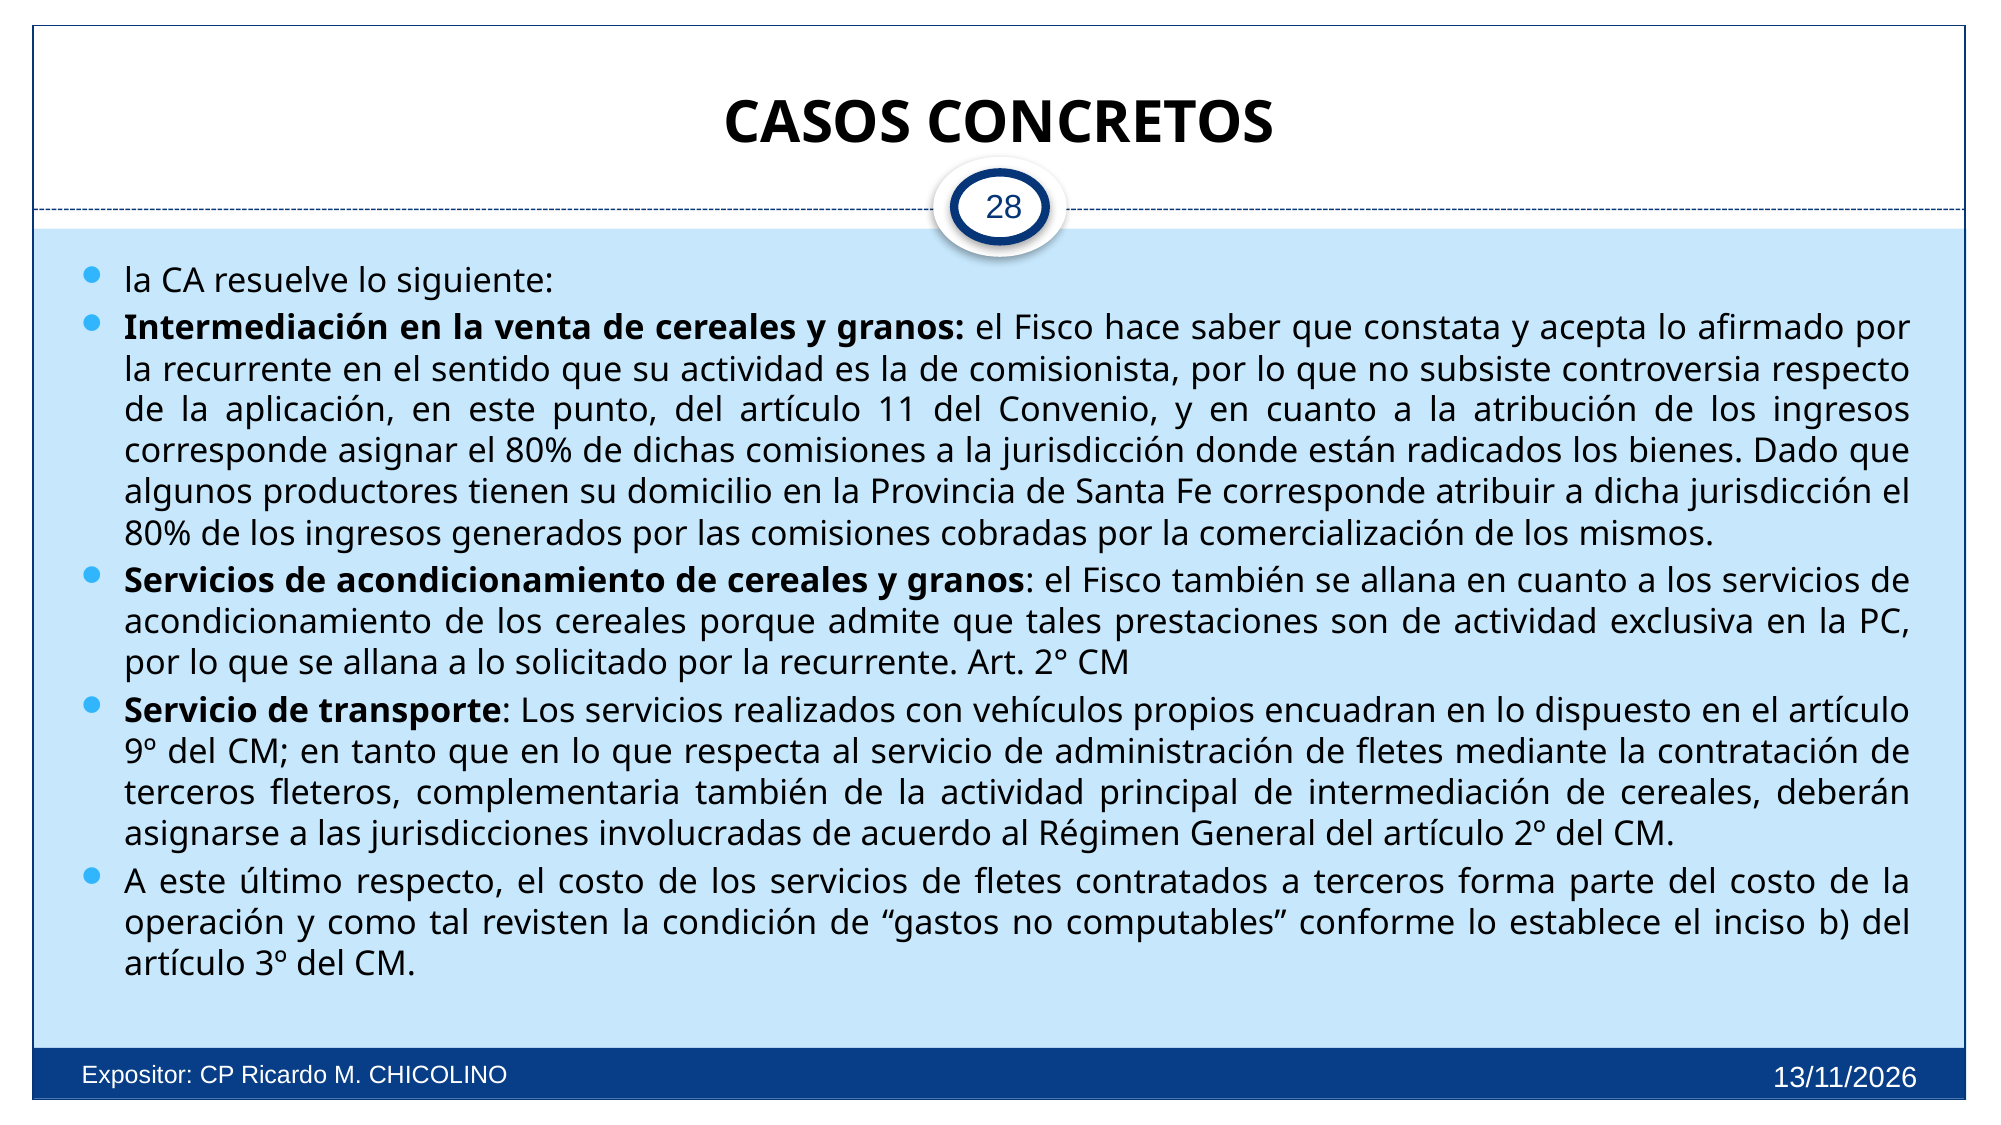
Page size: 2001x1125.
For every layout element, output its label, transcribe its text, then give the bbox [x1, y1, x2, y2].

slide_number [1266, 1050, 1933, 1111]
footer Expositor: CP Ricardo M. CHICOLINO [66, 1051, 850, 1112]
title CASOS CONCRETOS [65, 37, 1933, 162]
slide_number 28 [954, 168, 1055, 241]
list la CA resuelve lo siguiente: Intermediación en la venta de cereales y granos: el Fisco hace saber que constata y acepta lo afirmado por la recurrente en el sentido que su actividad es la de comisionista, por lo que no subsiste controversia respecto de la aplicación, en este punto, del artículo 11 del Convenio, y en cuanto a la atribución de los ingresos corresponde asignar el 80% de dichas comisiones a la jurisdicción donde están radicados los bienes. Dado que algunos productores tienen su domicilio en la Provincia de Santa Fe corresponde atribuir a dicha jurisdicción el 80% de los ingresos generados por las comisiones cobradas por la comercialización de los mismos. Servicios de acondicionamiento de cereales y granos: el Fisco también se allana en cuanto a los servicios de acondicionamiento de los cereales porque admite que tales prestaciones son de actividad exclusiva en la PC, por lo que se allana a lo solicitado por la recurrente. Art. 2° CM Servicio de transporte: Los servicios realizados con vehículos propios encuadran en lo dispuesto en el artículo 9º del CM; en tanto que en lo que respecta al servicio de administración de fletes mediante la contratación de terceros fleteros, complementaria también de la actividad principal de intermediación de cereales, deberán asignarse a las jurisdicciones involucradas de acuerdo al Régimen General del artículo 2º del CM. A este último respecto, el costo de los servicios de fletes contratados a terceros forma parte del costo de la operación y como tal revisten la condición de “gastos no computables” conforme lo establece el inciso b) del artículo 3º del CM. [66, 250, 1926, 1001]
